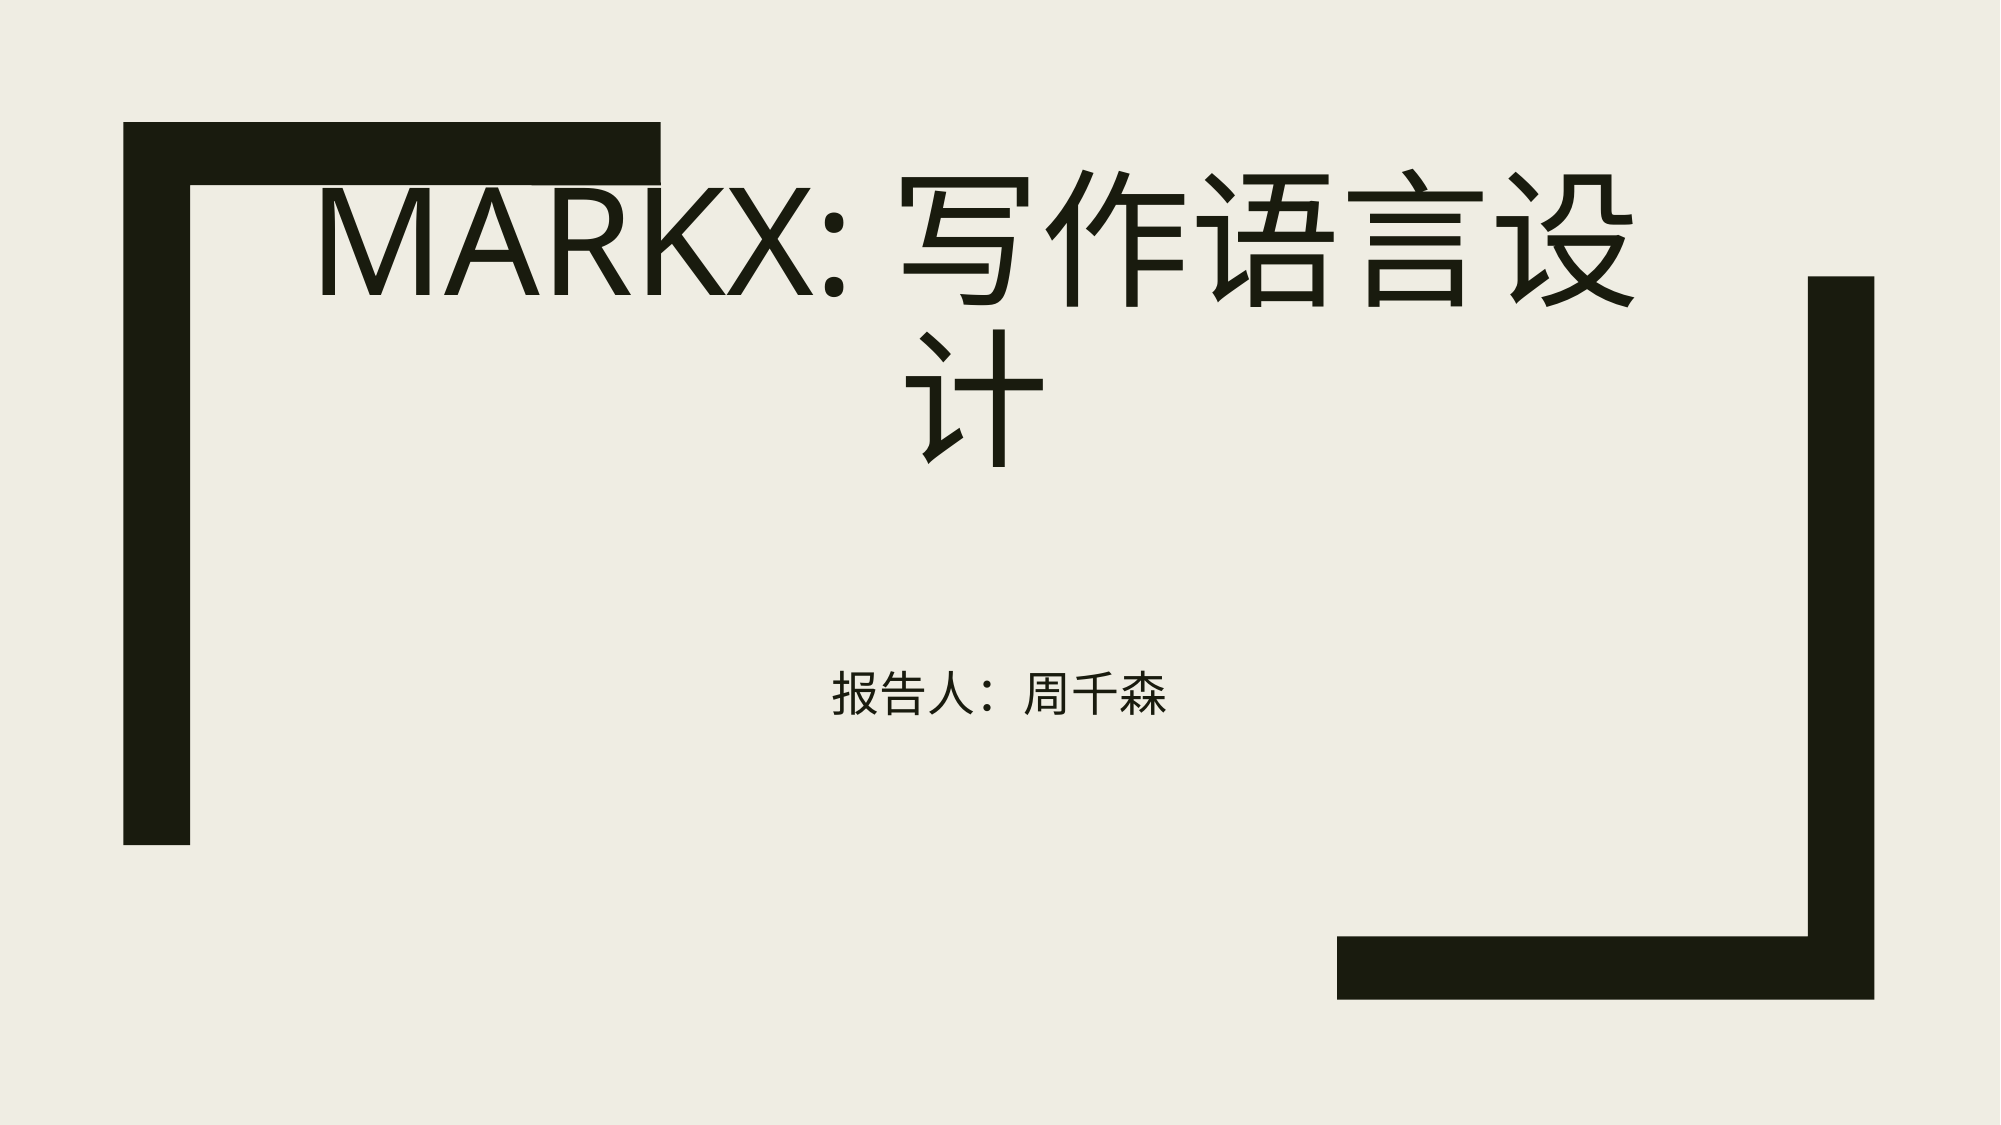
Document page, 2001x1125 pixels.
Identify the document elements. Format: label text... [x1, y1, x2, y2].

subtitle 报告人：周千森 [439, 649, 1561, 828]
title Markx:写作语言设计 [251, 290, 1698, 496]
